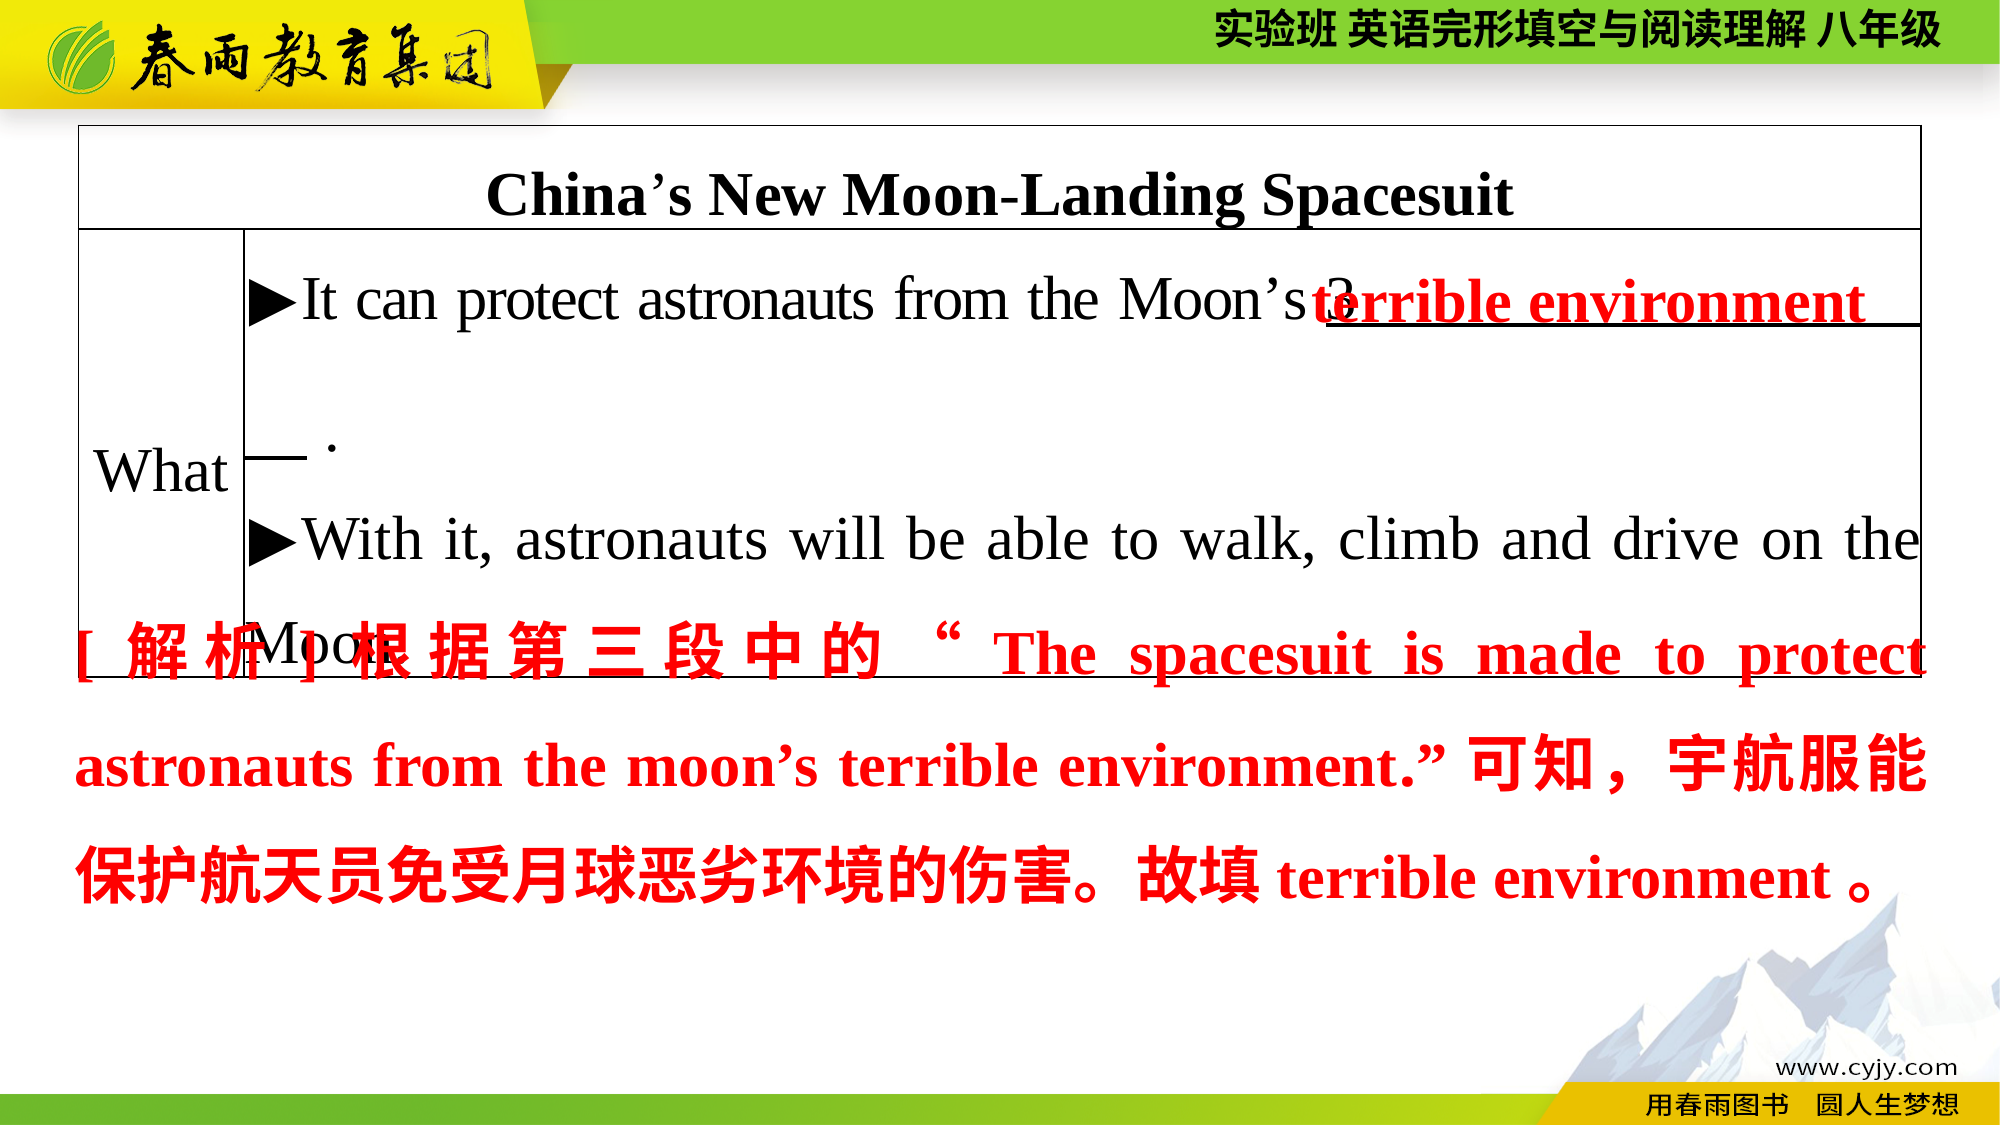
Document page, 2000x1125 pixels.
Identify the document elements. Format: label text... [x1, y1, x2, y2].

table_cell What [79, 230, 243, 566]
list [解析]根据第三段中的“The spacesuit is made to protect astronauts from the moon’s terrible environment.”可知，宇航服能保护航天员免受月球恶劣环境的伤害。故填terrible environment。 [59, 566, 1944, 923]
picture [0, 0, 2000, 1125]
table_header China’s New Moon-Landing Spacesuit [79, 126, 1920, 228]
table_cell ▶It can protect astronauts from the Moon’s 3 . ▶With it, astronauts will be able to walk, climb and drive on the Moon. [245, 230, 1920, 566]
text_box terrible environment [1296, 252, 1883, 343]
